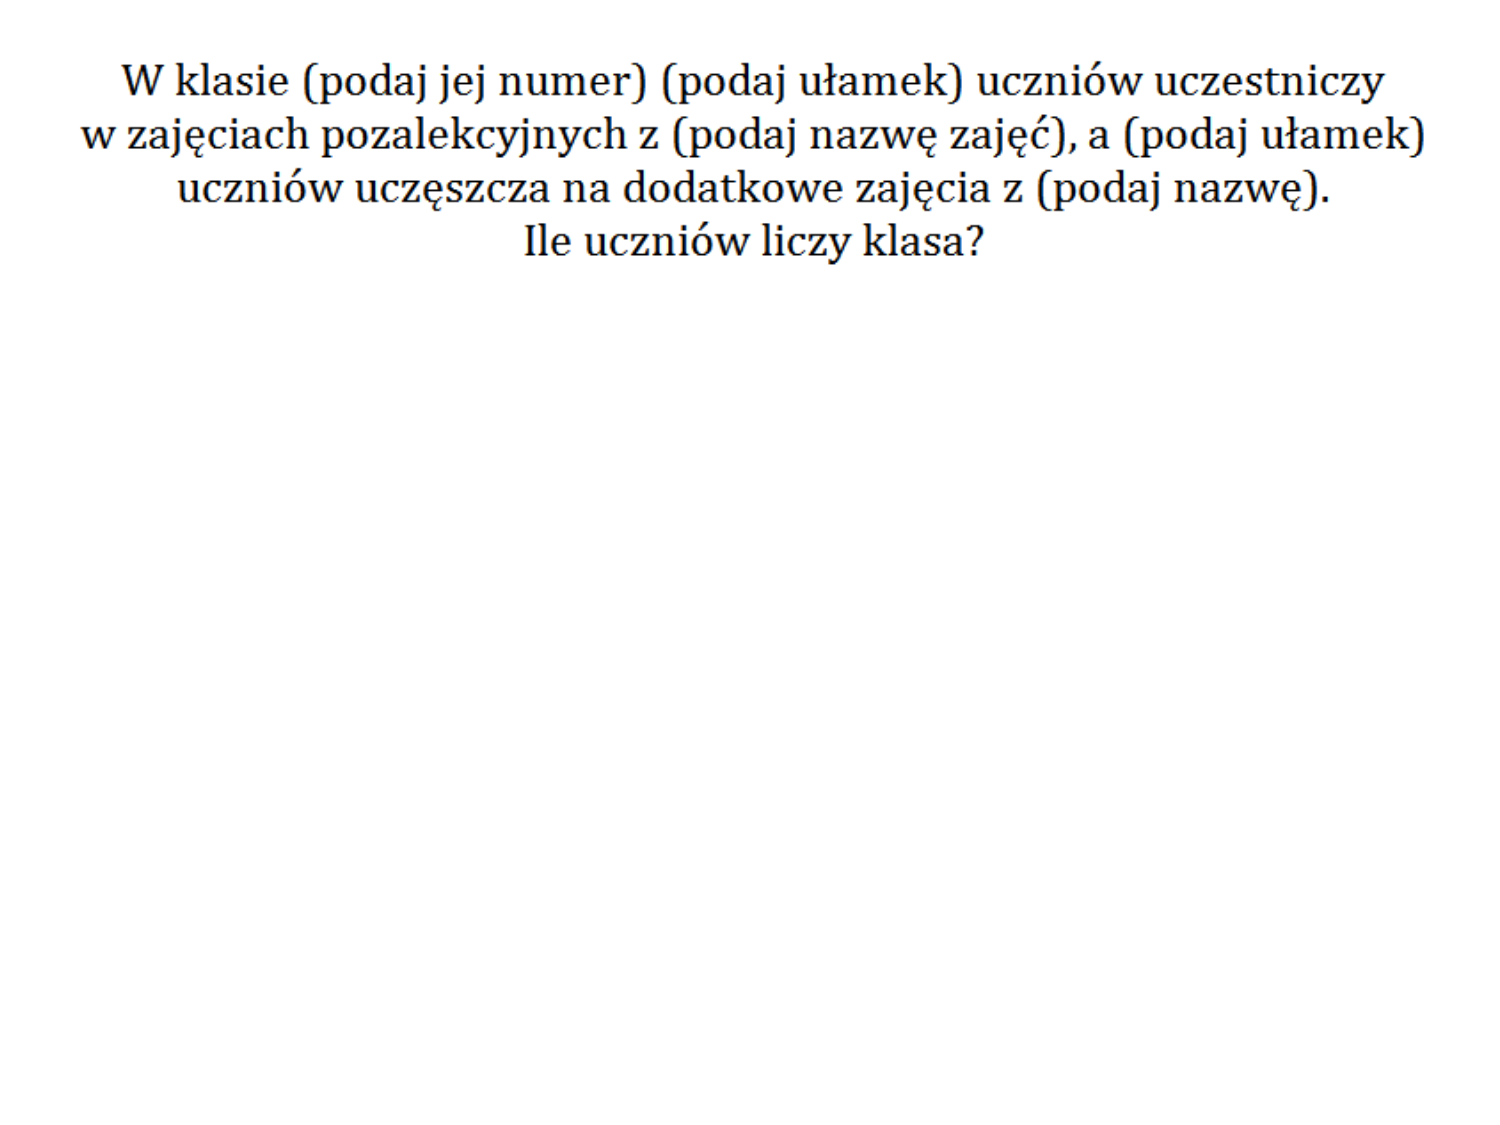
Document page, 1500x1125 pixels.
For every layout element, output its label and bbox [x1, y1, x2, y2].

picture [46, 42, 1448, 280]
